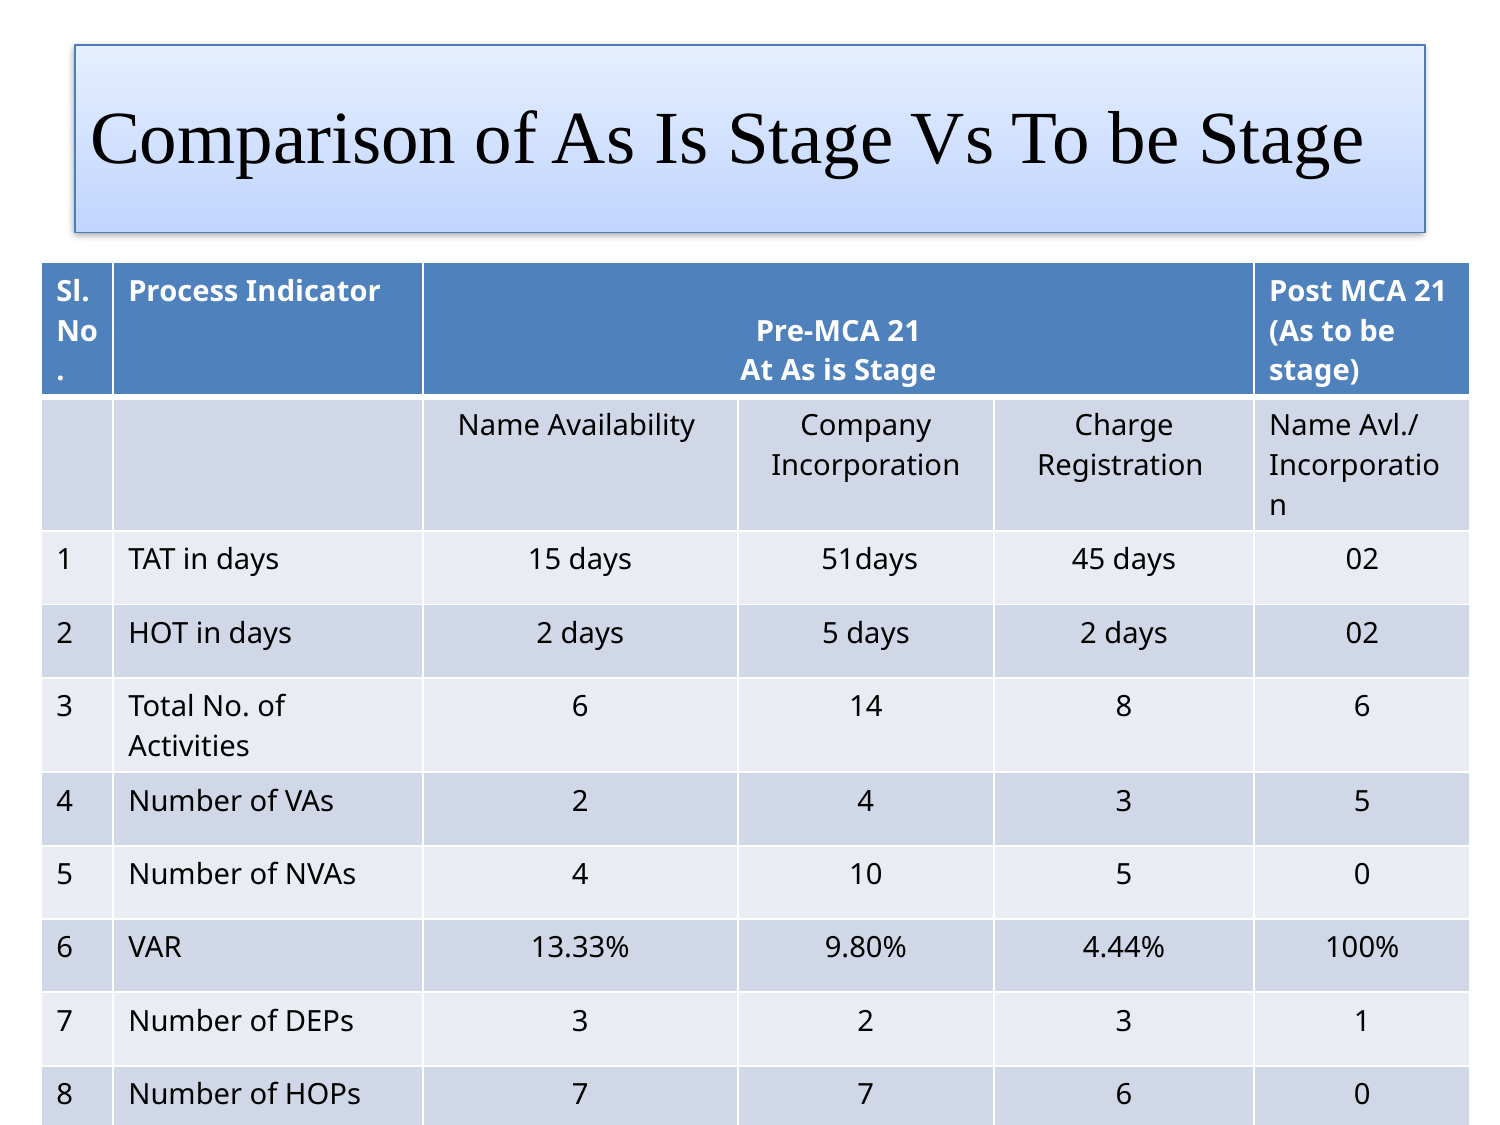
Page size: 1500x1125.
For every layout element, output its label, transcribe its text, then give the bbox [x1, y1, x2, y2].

table_cell 5 days [739, 605, 993, 677]
table_cell 7 [739, 1067, 993, 1125]
table_cell 5 [995, 847, 1253, 918]
table_cell 14 [739, 679, 993, 771]
table_cell 7 [42, 993, 112, 1065]
table_cell 2 [42, 605, 112, 677]
table_header Pre-MCA 21 At As is Stage [424, 263, 1253, 394]
table_cell VAR [114, 920, 422, 991]
table_cell 3 [424, 993, 737, 1065]
table_cell Company Incorporation [739, 400, 993, 530]
table_cell 5 [42, 847, 112, 918]
table_cell 6 [1255, 679, 1469, 771]
table_cell 02 [1255, 605, 1469, 677]
table_header Sl. No. [42, 263, 112, 394]
table_cell Number of NVAs [114, 847, 422, 918]
table_cell Number of DEPs [114, 993, 422, 1065]
table_cell [42, 400, 112, 530]
table_cell 2 [424, 773, 737, 845]
table_cell 02 [1255, 532, 1469, 604]
table_cell 4 [739, 773, 993, 845]
table_cell 6 [995, 1067, 1253, 1125]
table_cell 2 days [424, 605, 737, 677]
table_cell 6 [42, 920, 112, 991]
title Comparison of As Is Stage Vs To be Stage [74, 44, 1426, 233]
table_cell 6 [424, 679, 737, 771]
table_cell 1 [42, 532, 112, 604]
table_cell 4.44% [995, 920, 1253, 991]
table_header Process Indicator [114, 263, 422, 394]
table_cell 4 [424, 847, 737, 918]
table_cell 100% [1255, 920, 1469, 991]
table_cell 0 [1255, 847, 1469, 918]
table_cell 8 [42, 1067, 112, 1125]
table_cell HOT in days [114, 605, 422, 677]
table_cell 9.80% [739, 920, 993, 991]
table_header Post MCA 21 (As to be stage) [1255, 263, 1469, 394]
table_cell 7 [424, 1067, 737, 1125]
table_cell 3 [995, 773, 1253, 845]
slide_number 20 [1074, 1042, 1425, 1103]
table_cell 4 [42, 773, 112, 845]
table_cell 8 [995, 679, 1253, 771]
table_cell 15 days [424, 532, 737, 604]
table_cell 2 [739, 993, 993, 1065]
table_cell 2 days [995, 605, 1253, 677]
table_cell 1 [1255, 993, 1469, 1065]
table_cell Name Availability [424, 400, 737, 530]
table_cell 51days [739, 532, 993, 604]
table_cell 10 [739, 847, 993, 918]
table_cell Name Avl./ Incorporation [1255, 400, 1469, 530]
table_cell Charge Registration [995, 400, 1253, 530]
table_cell Number of VAs [114, 773, 422, 845]
table_cell 3 [42, 679, 112, 771]
table_cell 3 [995, 993, 1253, 1065]
table_cell 45 days [995, 532, 1253, 604]
table_cell Number of HOPs [114, 1067, 422, 1125]
table_cell TAT in days [114, 532, 422, 604]
table_cell 5 [1255, 773, 1469, 845]
table_cell 0 [1255, 1067, 1469, 1125]
table_cell Total No. of Activities [114, 679, 422, 771]
table_cell 13.33% [424, 920, 737, 991]
table_cell [114, 400, 422, 530]
